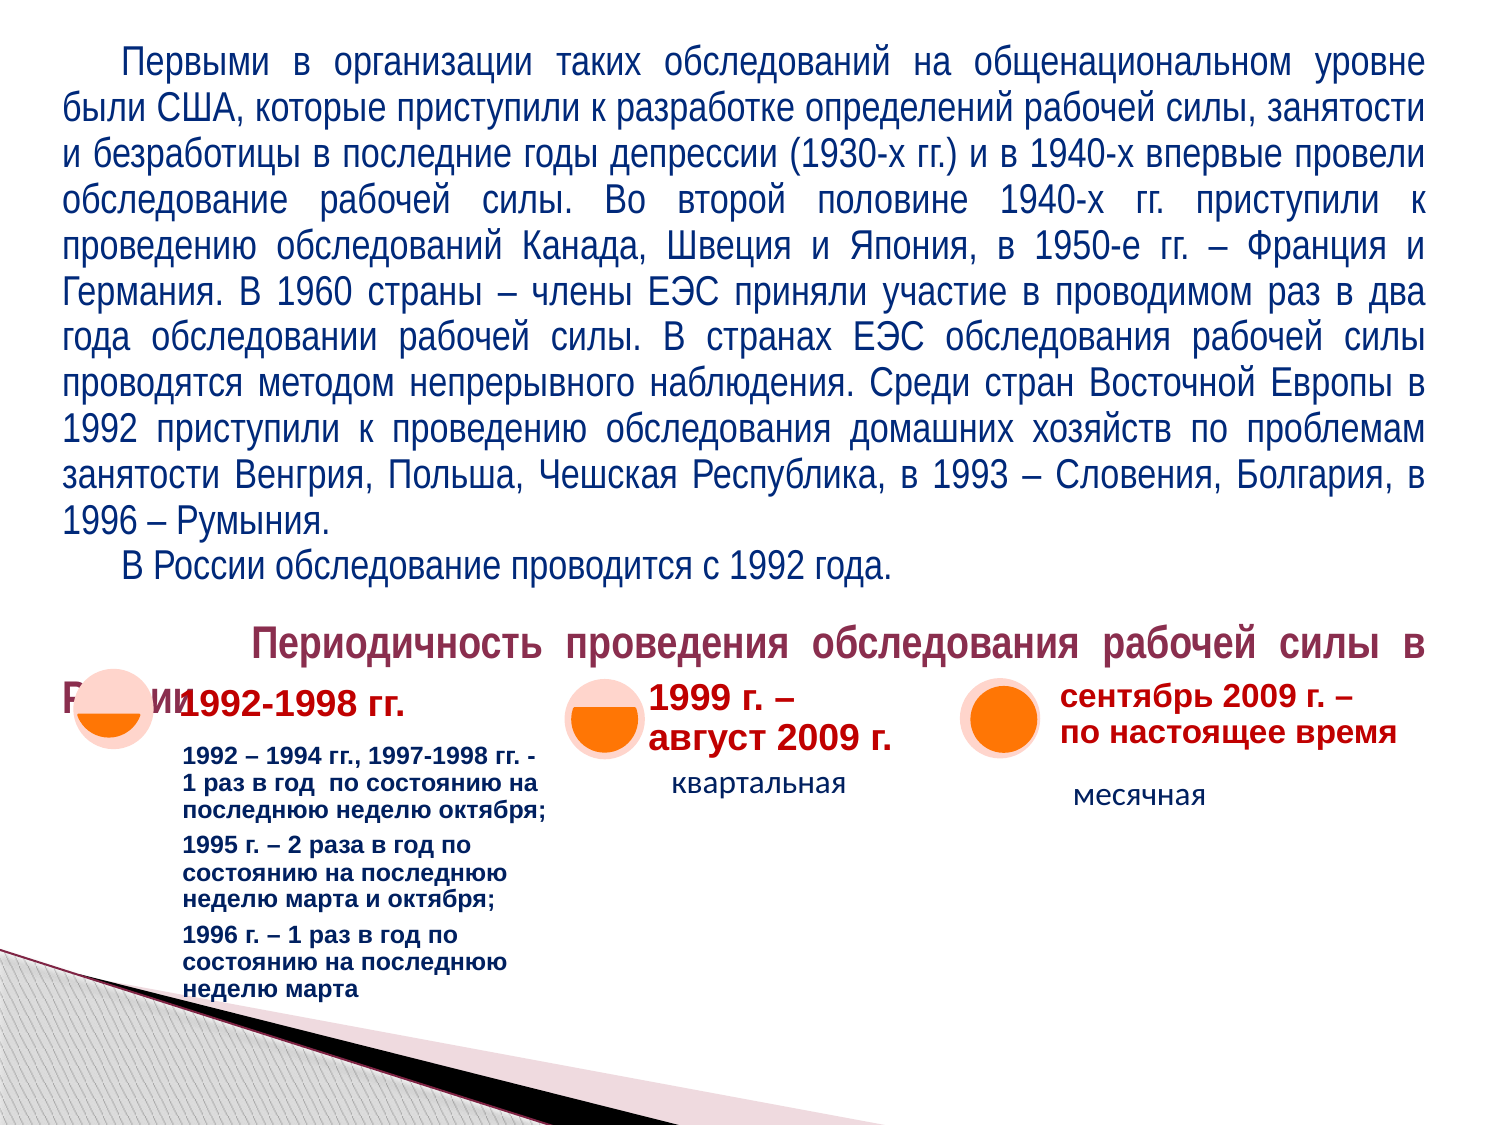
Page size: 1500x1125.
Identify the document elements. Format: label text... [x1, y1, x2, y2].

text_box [47, 668, 1477, 1089]
text_box Первыми в организации таких обследований на общенациональном уровне были США, которые приступили к разработке определений рабочей силы, занятости и безработицы в последние годы депрессии (1930-х гг.) и в 1940-х впервые провели обследование рабочей силы. Во второй половине 1940-х гг. приступили к проведению обследований Канада, Швеция и Япония, в 1950-е гг. – Франция и Германия. В 1960 страны – члены ЕЭС приняли участие в проводимом раз в два года обследовании рабочей силы. В странах ЕЭС обследования рабочей силы проводятся методом непрерывного наблюдения. Среди стран Восточной Европы в 1992 приступили к проведению обследования домашних хозяйств по проблемам занятости Венгрия, Польша, Чешская Республика, в 1993 – Словения, Болгария, в 1996 – Румыния. В России обследование проводится с 1992 года. Периодичность проведения обследования рабочей силы в России [47, 30, 1442, 668]
